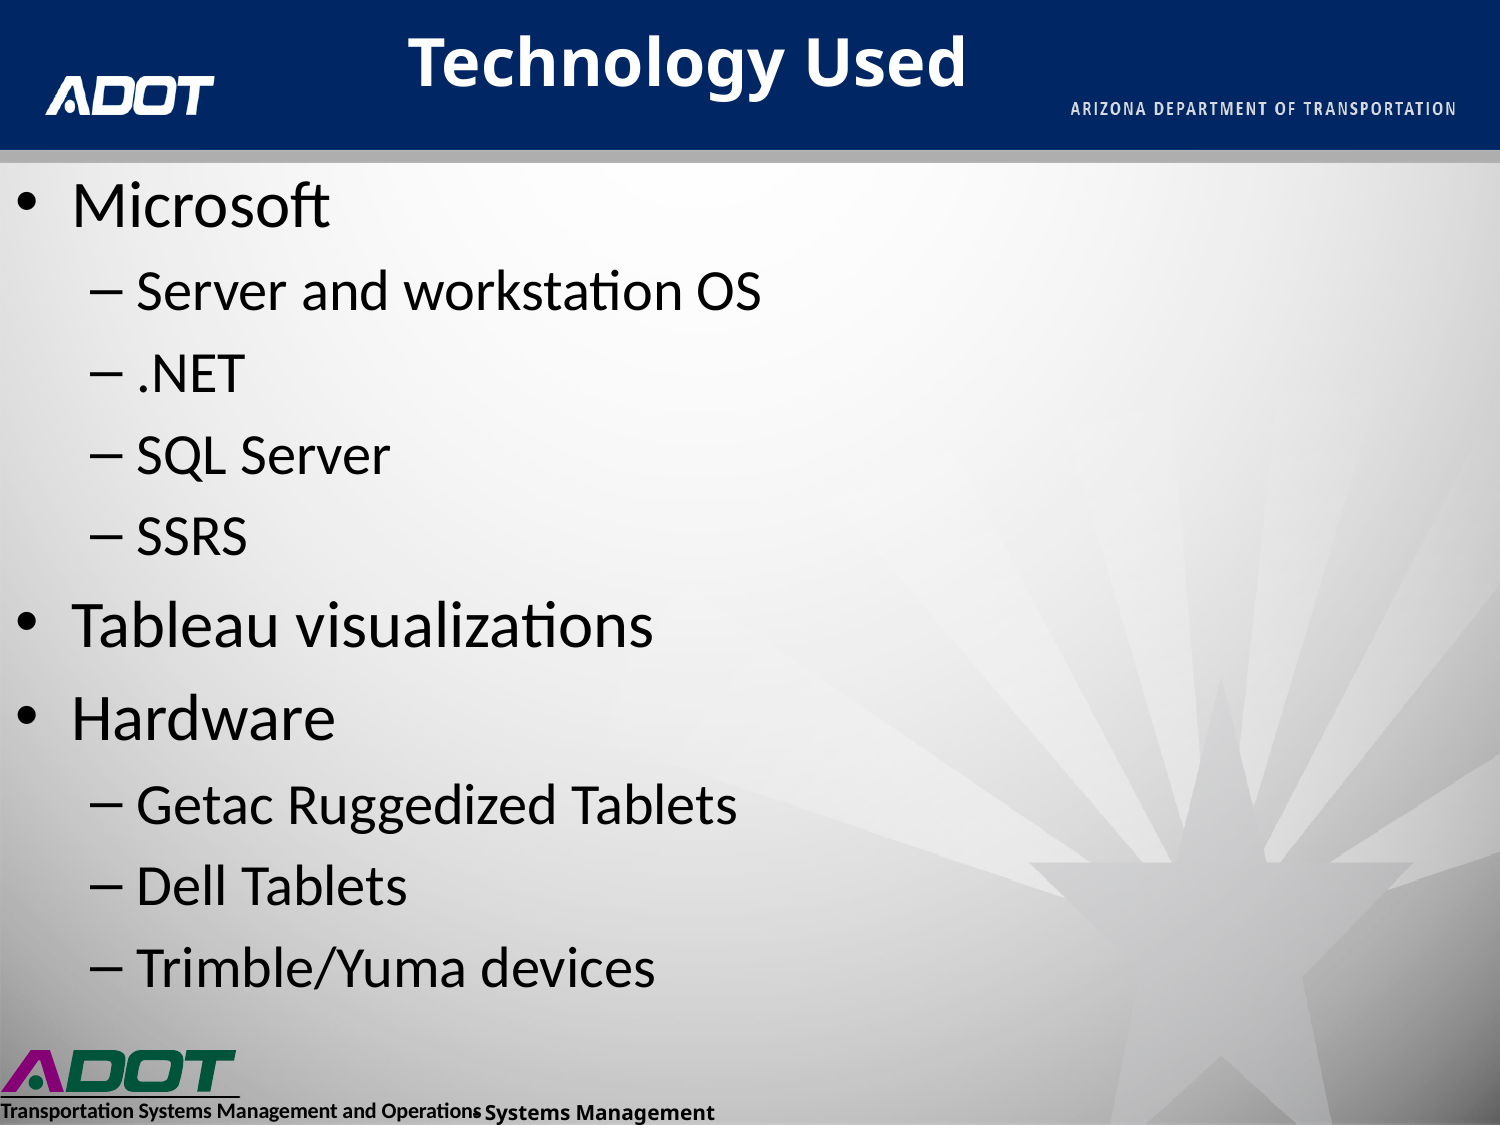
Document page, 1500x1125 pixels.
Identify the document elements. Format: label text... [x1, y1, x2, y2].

text_box Technology Used [393, 12, 984, 108]
list Microsoft Server and workstation OS .NET SQL Server SSRS Tableau visualizations Hardware Getac Ruggedized Tablets Dell Tablets Trimble/Yuma devices [0, 153, 1350, 713]
text_box - Systems Management [487, 1091, 730, 1125]
picture [0, 0, 1500, 1125]
